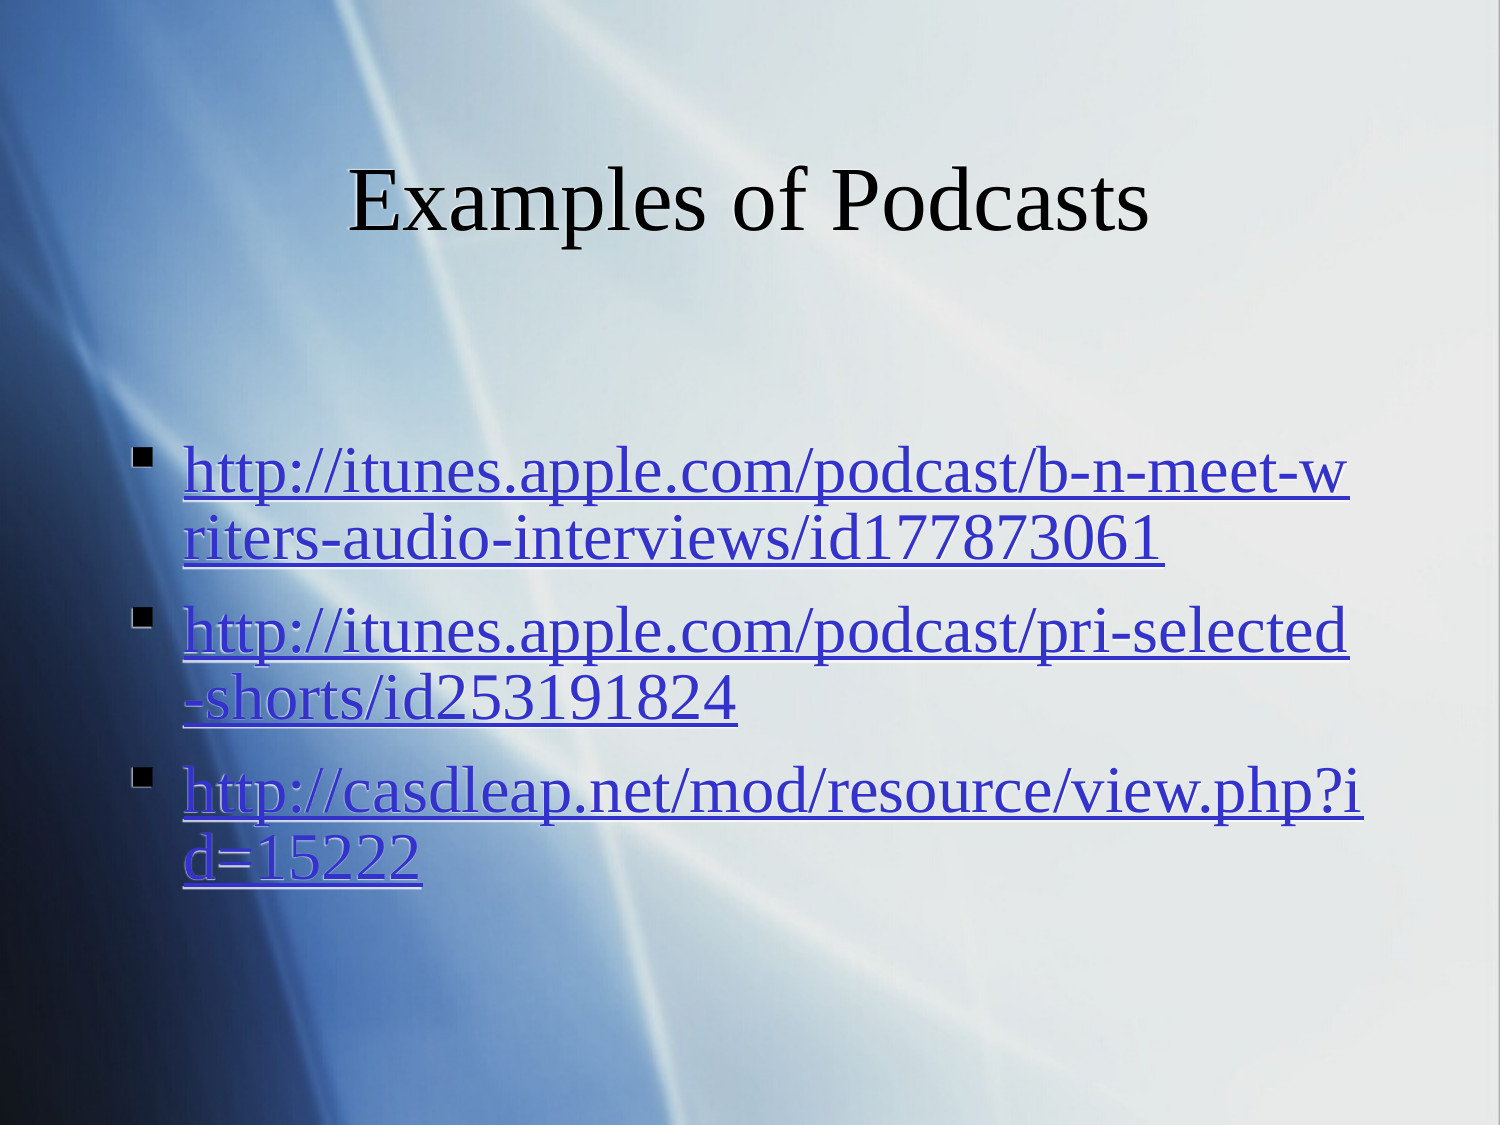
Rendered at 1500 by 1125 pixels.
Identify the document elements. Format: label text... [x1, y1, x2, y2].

list http://itunes.apple.com/podcast/b-n-meet-writers-audio-interviews/id177873061 http://itunes.apple.com/podcast/pri-selected-shorts/id253191824 http://casdleap.net/mod/resource/view.php?id=15222 [112, 324, 1388, 1001]
title Examples of Podcasts [112, 99, 1388, 288]
picture [0, 0, 1500, 1125]
